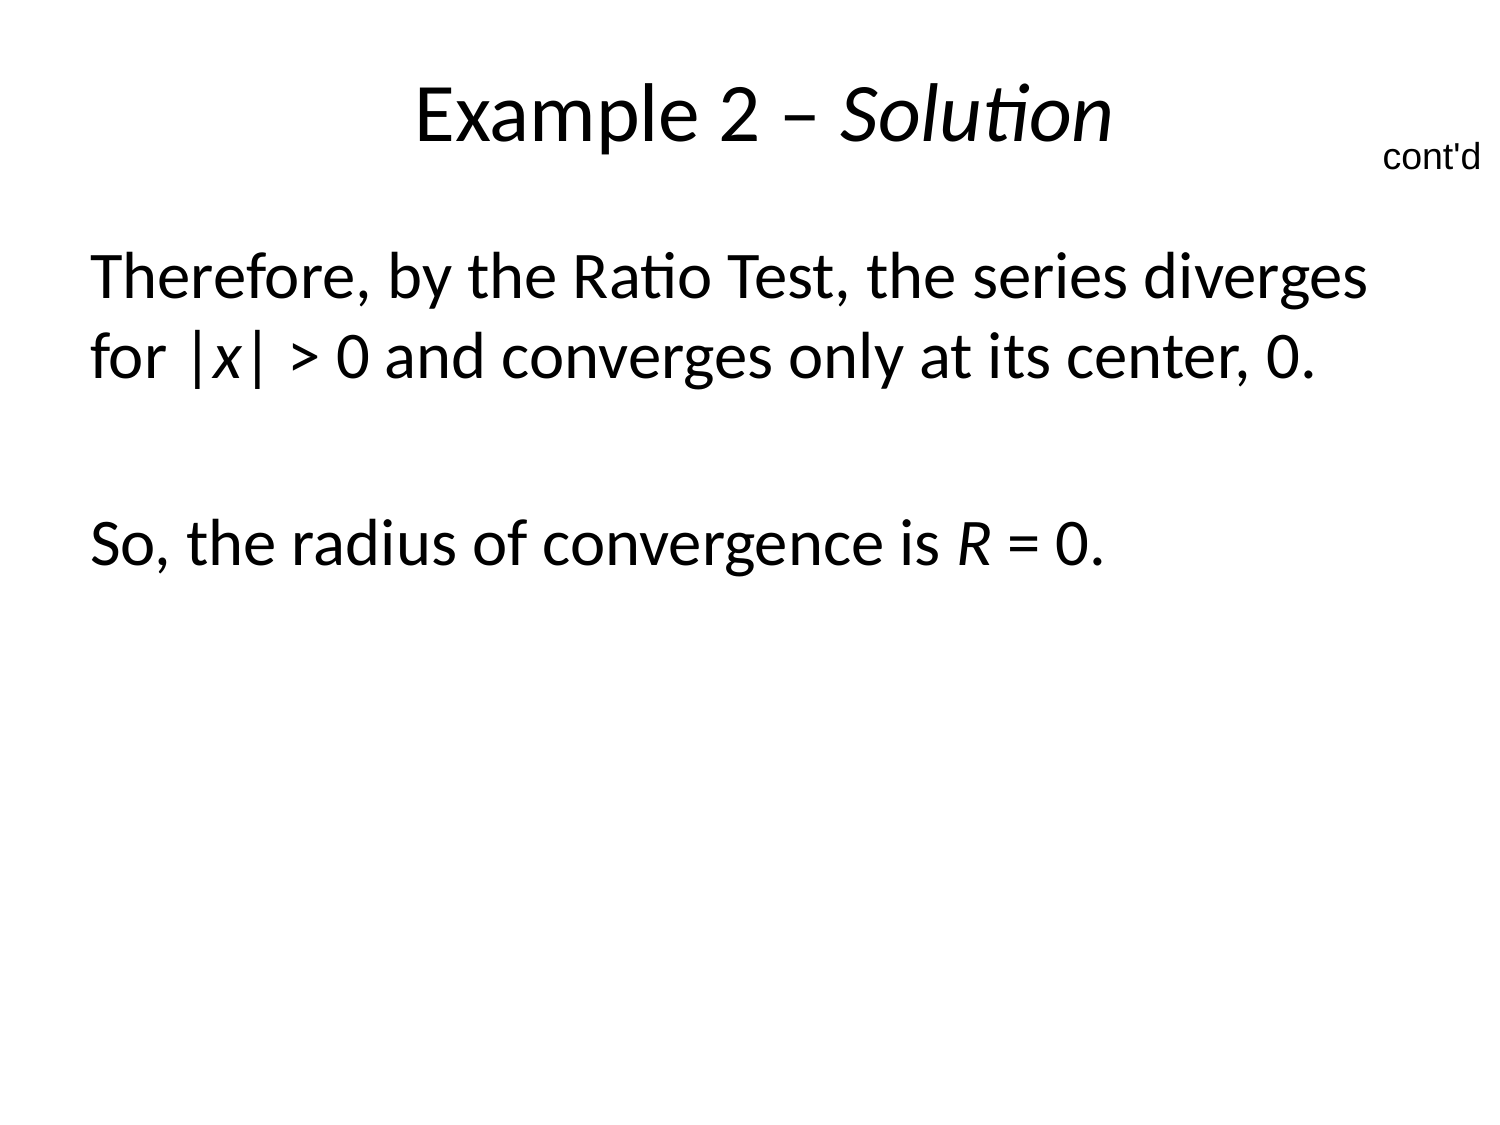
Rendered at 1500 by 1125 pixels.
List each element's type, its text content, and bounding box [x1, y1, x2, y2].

text_box cont'd [1361, 124, 1497, 182]
title Example 2 – Solution [89, 52, 1440, 165]
list Therefore, by the Ratio Test, the series diverges for |x| > 0 and converges only at its center, 0. So, the radius of convergence is R = 0. [75, 224, 1425, 1087]
